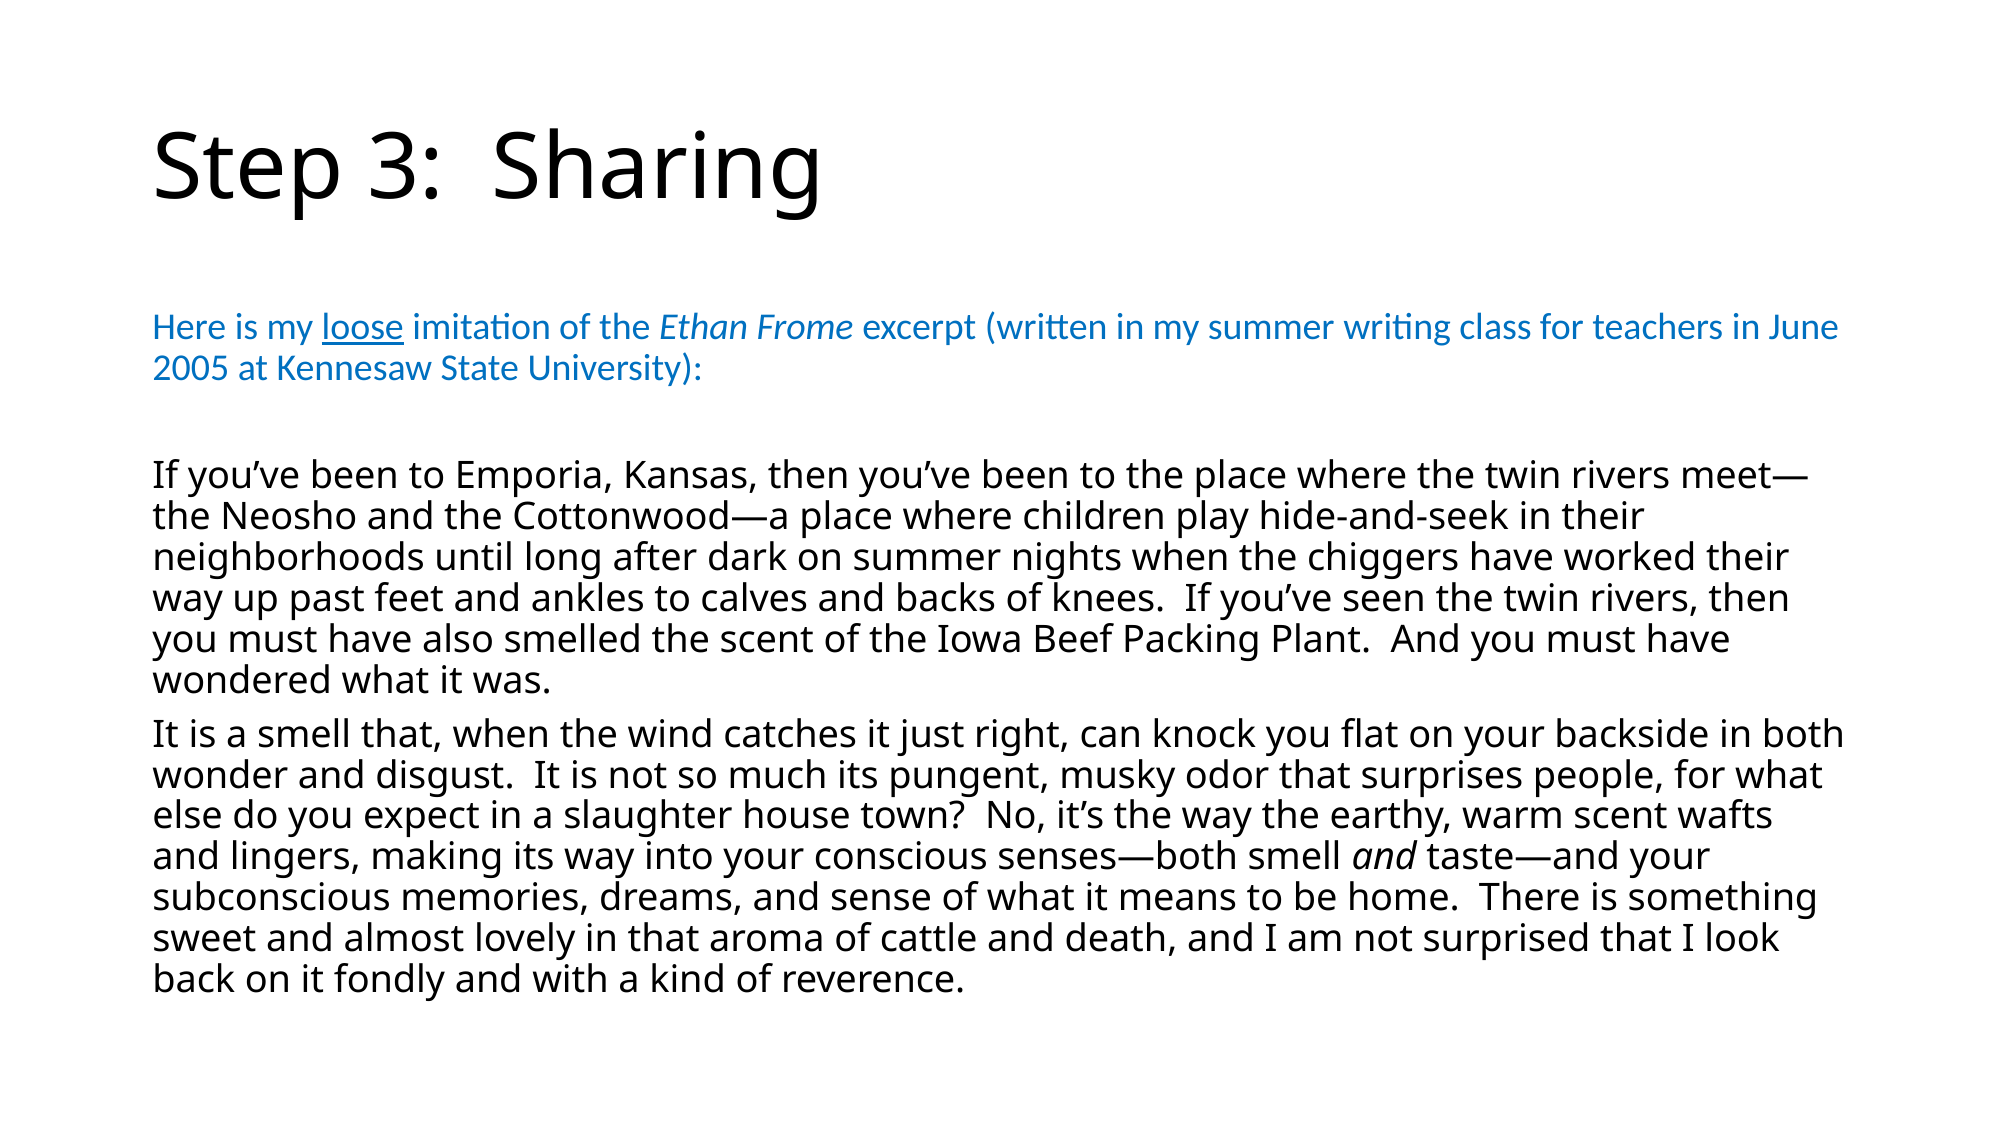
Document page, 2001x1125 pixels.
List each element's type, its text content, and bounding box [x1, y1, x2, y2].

title Step 3: Sharing [137, 59, 1863, 278]
list Here is my loose imitation of the Ethan Frome excerpt (written in my summer writing class for teachers in June 2005 at Kennesaw State University): If you’ve been to Emporia, Kansas, then you’ve been to the place where the twin rivers meet—the Neosho and the Cottonwood—a place where children play hide-and-seek in their neighborhoods until long after dark on summer nights when the chiggers have worked their way up past feet and ankles to calves and backs of knees. If you’ve seen the twin rivers, then you must have also smelled the scent of the Iowa Beef Packing Plant. And you must have wondered what it was. It is a smell that, when the wind catches it just right, can knock you flat on your backside in both wonder and disgust. It is not so much its pungent, musky odor that surprises people, for what else do you expect in a slaughter house town? No, it’s the way the earthy, warm scent wafts and lingers, making its way into your conscious senses—both smell and taste—and your subconscious memories, dreams, and sense of what it means to be home. There is something sweet and almost lovely in that aroma of cattle and death, and I am not surprised that I look back on it fondly and with a kind of reverence. [137, 299, 1863, 1014]
